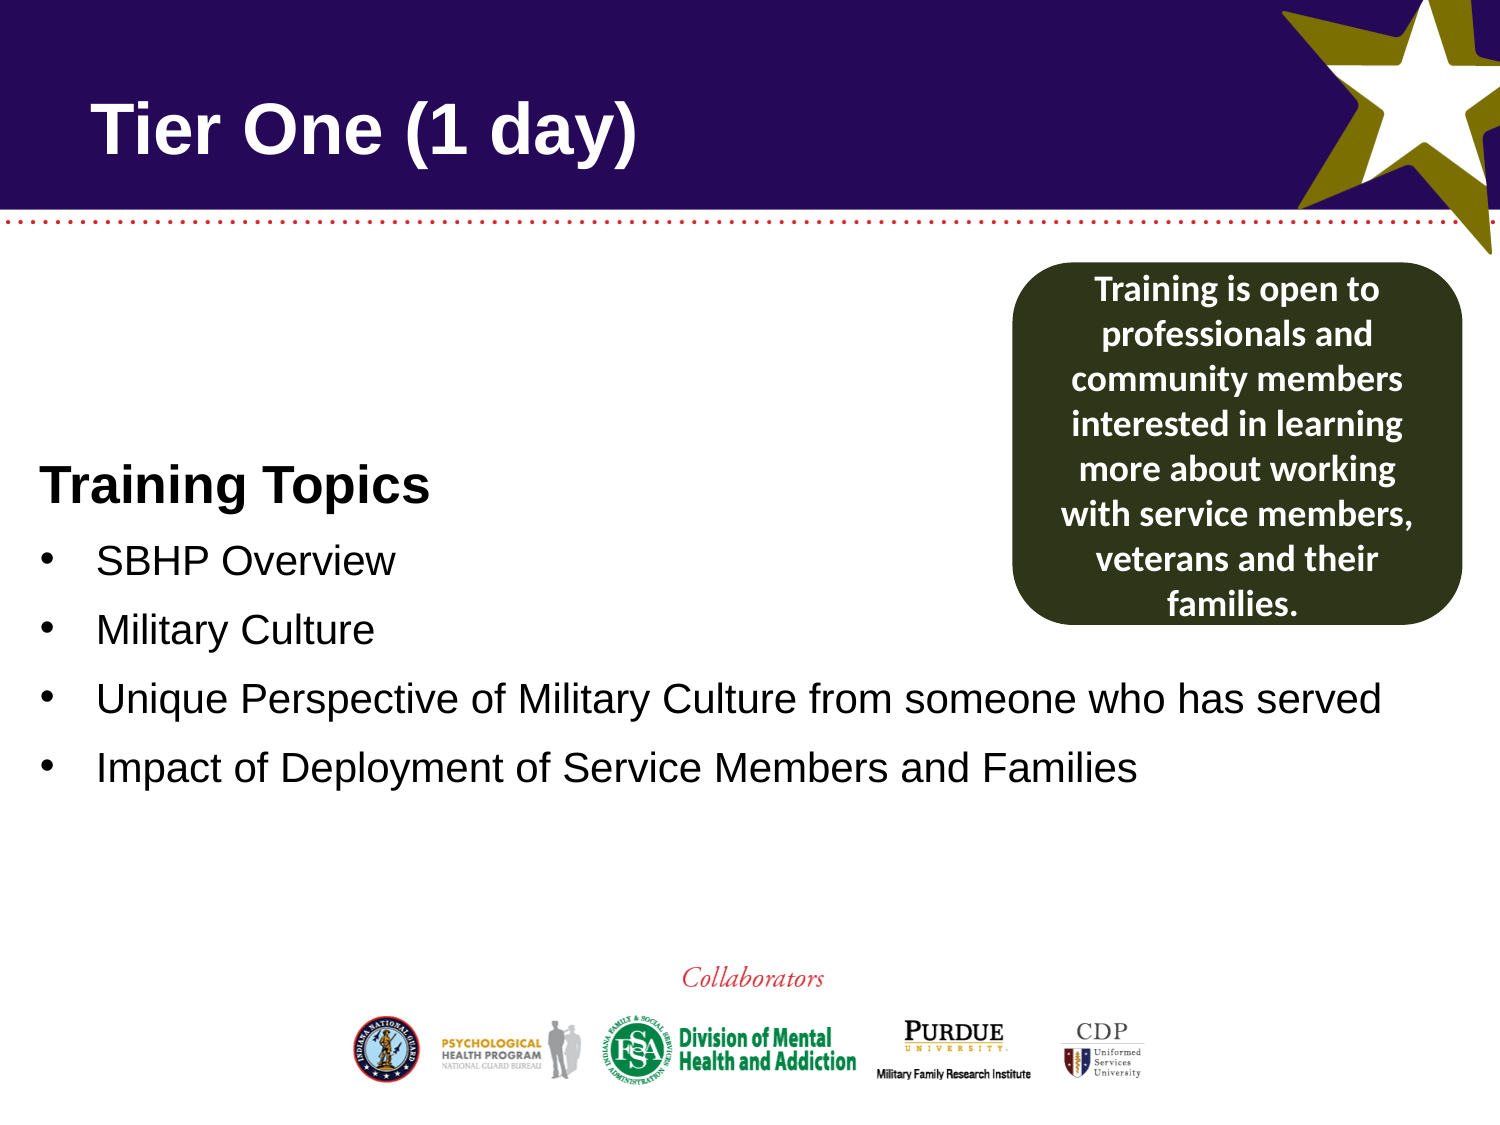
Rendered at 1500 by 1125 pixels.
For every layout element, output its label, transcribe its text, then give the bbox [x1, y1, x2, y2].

text_box Training is open to professionals and community members interested in learning more about working with service members, veterans and their families. [1010, 260, 1465, 628]
list Training Topics SBHP Overview Military Culture Unique Perspective of Military Culture from someone who has served Impact of Deployment of Service Members and Families [24, 367, 1413, 843]
picture [0, 0, 1500, 1125]
title Tier One (1 day) [75, 37, 1313, 213]
